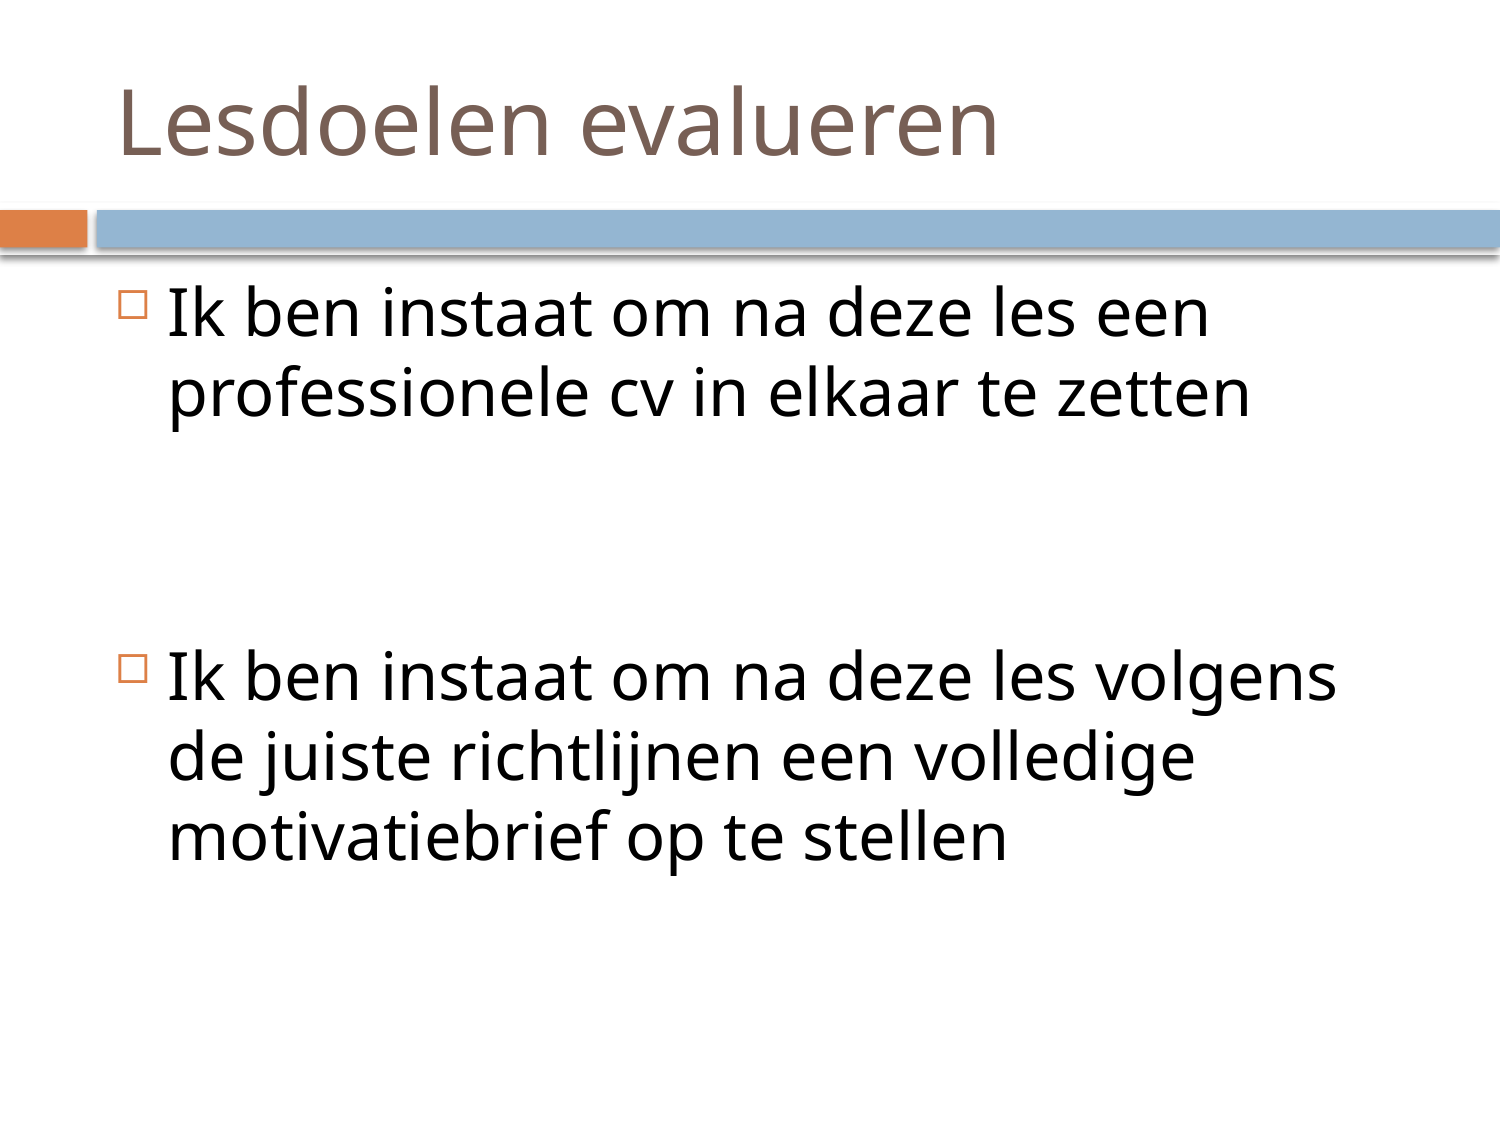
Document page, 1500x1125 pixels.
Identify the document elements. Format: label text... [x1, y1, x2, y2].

list Ik ben instaat om na deze les een professionele cv in elkaar te zetten Ik ben instaat om na deze les volgens de juiste richtlijnen een volledige motivatiebrief op te stellen [100, 262, 1438, 1000]
title Lesdoelen evalueren [100, 37, 1438, 200]
